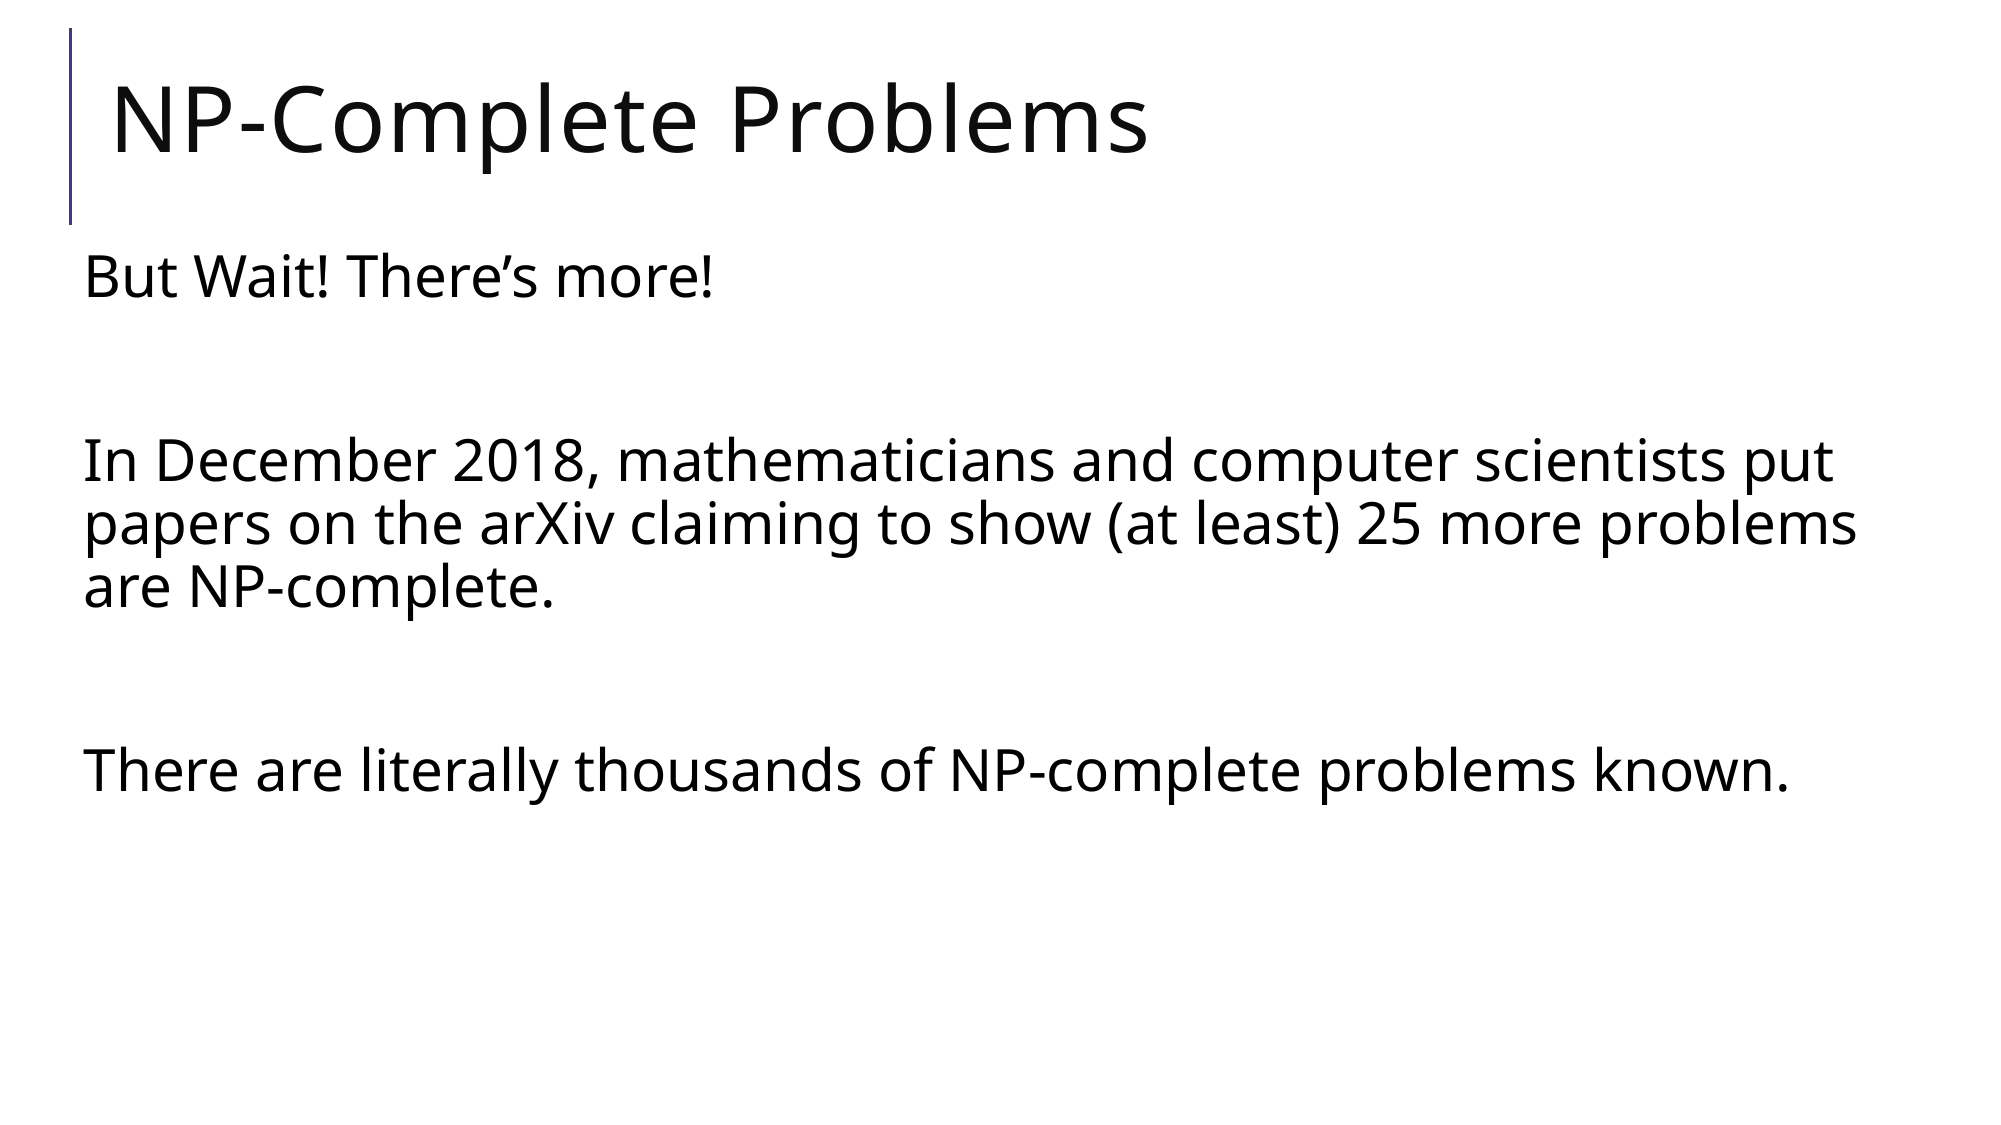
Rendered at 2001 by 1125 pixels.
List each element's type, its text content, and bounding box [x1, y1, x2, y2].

list But Wait! There’s more! In December 2018, mathematicians and computer scientists put papers on the arXiv claiming to show (at least) 25 more problems are NP-complete. There are literally thousands of NP-complete problems known. [61, 240, 1897, 1035]
title NP-Complete Problems [94, 43, 1930, 210]
